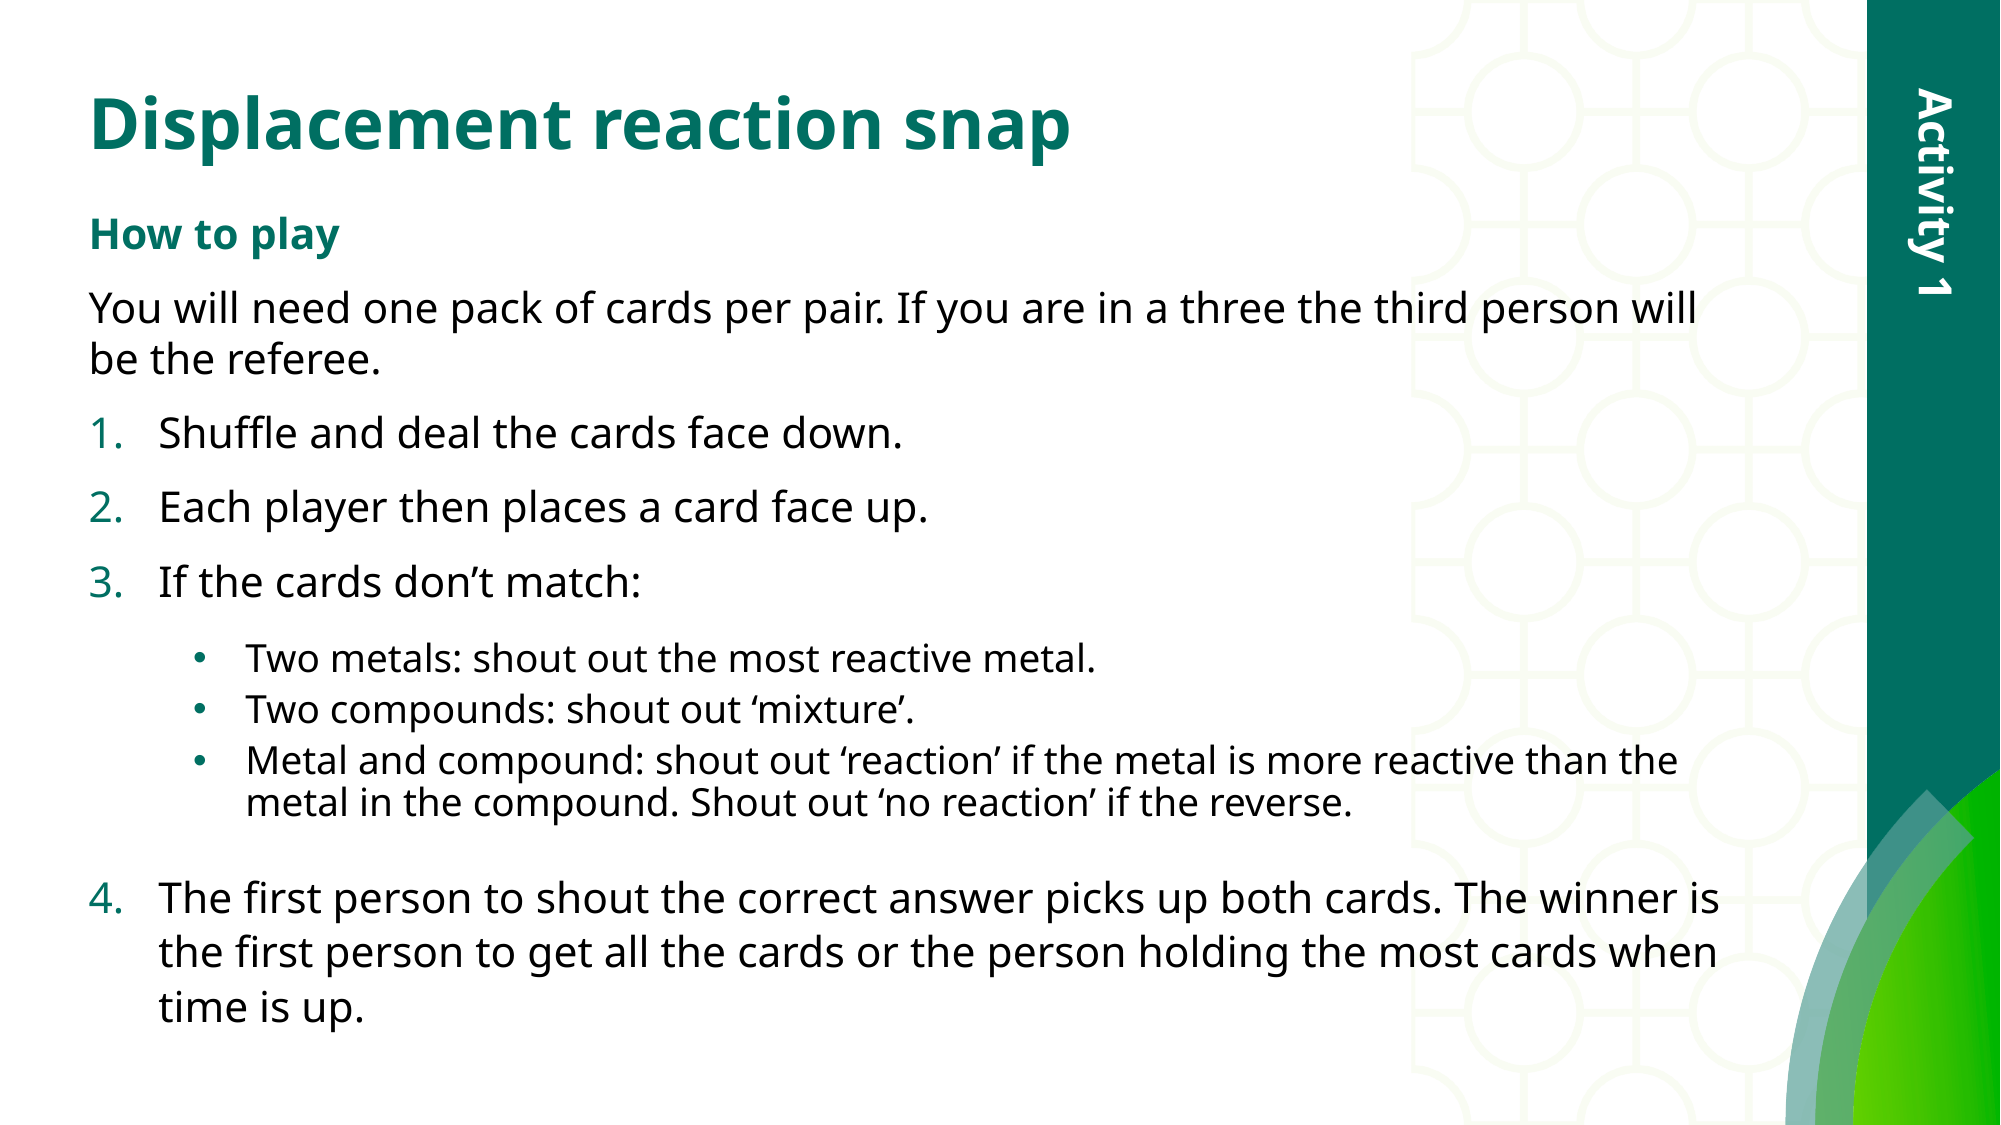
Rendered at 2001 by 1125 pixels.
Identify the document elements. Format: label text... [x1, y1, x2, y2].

list How to play You will need one pack of cards per pair. If you are in a three the third person will be the referee. Shuffle and deal the cards face down. Each player then places a card face up. If the cards don’t match: Two metals: shout out the most reactive metal. Two compounds: shout out ‘mixture’. Metal and compound: shout out ‘reaction’ if the metal is more reactive than the metal in the compound. Shout out ‘no reaction’ if the reverse. The first person to shout the correct answer picks up both cards. The winner is the first person to get all the cards or the person holding the most cards when time is up. [88, 206, 1743, 1034]
title Displacement reaction snap [88, 88, 1743, 161]
picture [1411, 0, 2001, 1125]
text_box Activity 1 [1867, 88, 2000, 768]
